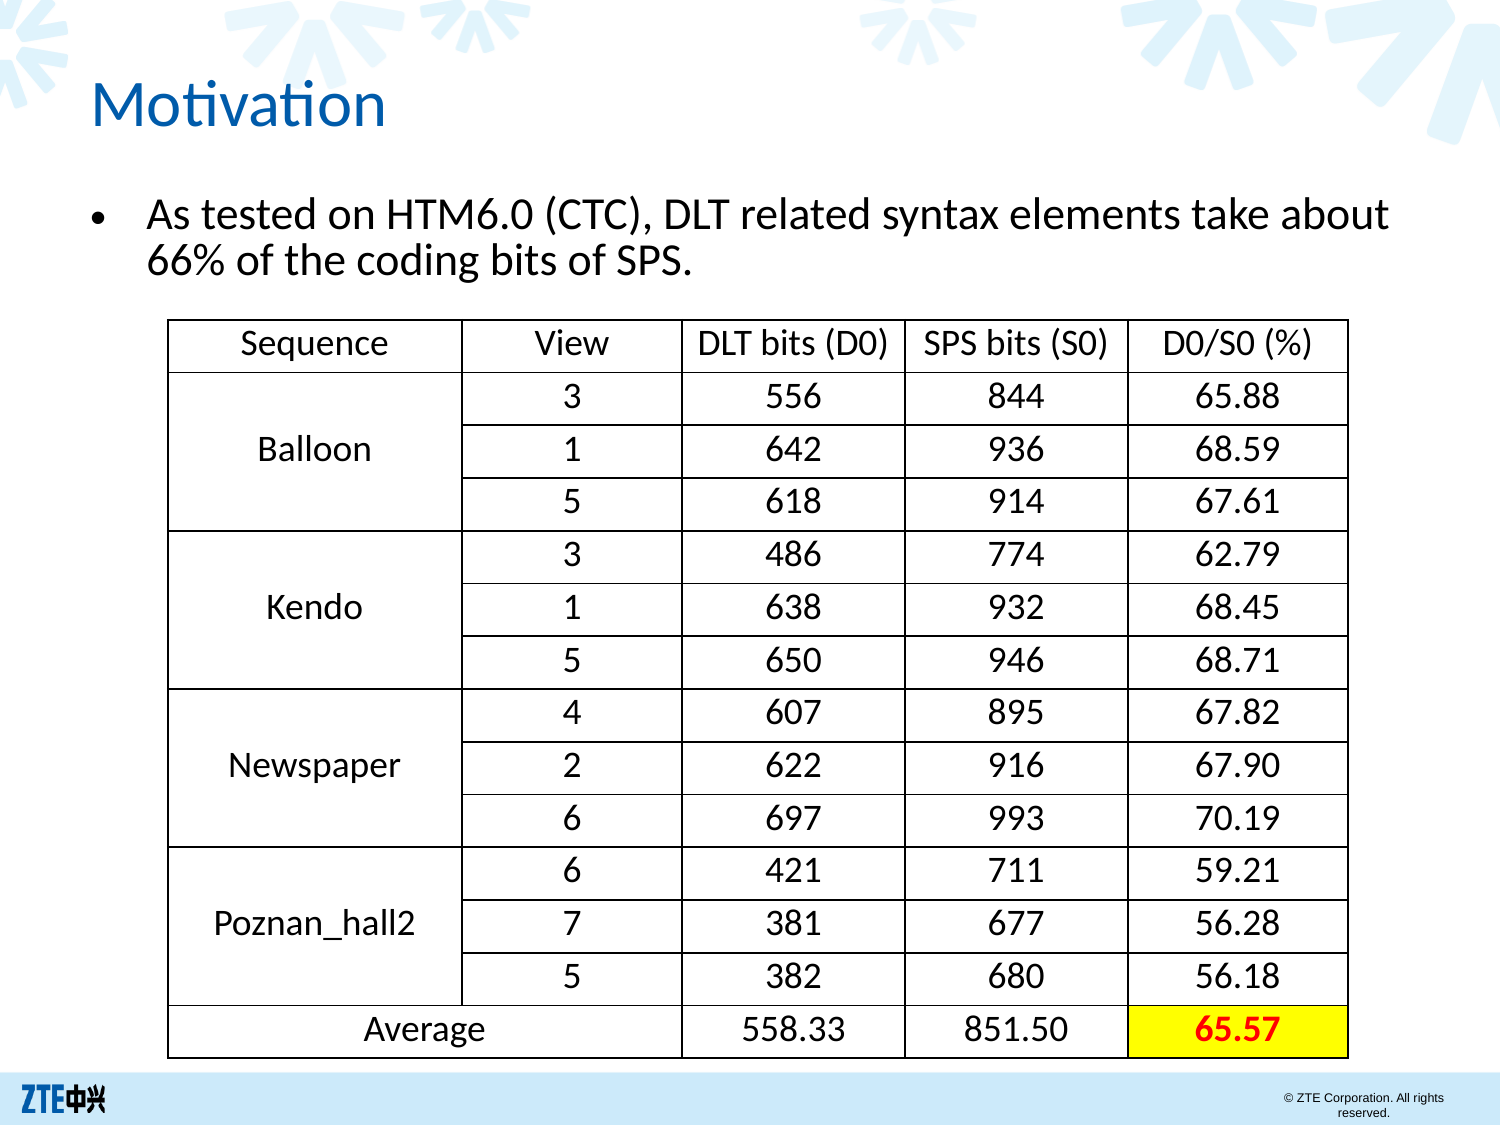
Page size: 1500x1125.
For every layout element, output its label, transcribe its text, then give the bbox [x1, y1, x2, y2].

table_cell 5 [463, 637, 681, 688]
table_cell 3 [463, 532, 681, 583]
table_cell 642 [683, 426, 904, 477]
table_header SPS bits (S0) [906, 321, 1127, 372]
table_cell 68.59 [1129, 426, 1347, 477]
table_cell 4 [463, 690, 681, 741]
table_cell 62.79 [1129, 532, 1347, 583]
table_cell 677 [906, 901, 1127, 952]
table_cell 914 [906, 479, 1127, 530]
title Motivation [75, 25, 1425, 175]
table_cell 680 [906, 954, 1127, 1005]
table_cell 916 [906, 743, 1127, 794]
table_cell Kendo [169, 532, 461, 688]
table_cell 381 [683, 901, 904, 952]
table_cell 5 [463, 479, 681, 530]
table_cell 2 [463, 743, 681, 794]
table_cell 65.88 [1129, 373, 1347, 424]
table_cell 622 [683, 743, 904, 794]
table_cell 5 [463, 954, 681, 1005]
table_cell 556 [683, 373, 904, 424]
table_cell 936 [906, 426, 1127, 477]
table_cell 711 [906, 848, 1127, 899]
table_header DLT bits (D0) [683, 321, 904, 372]
table_cell 932 [906, 584, 1127, 635]
table_cell 67.82 [1129, 690, 1347, 741]
table_cell 1 [463, 426, 681, 477]
table_cell 946 [906, 637, 1127, 688]
table_cell 1 [463, 584, 681, 635]
picture [0, 0, 1500, 1125]
table_cell 70.19 [1129, 795, 1347, 846]
table_cell Newspaper [169, 690, 461, 846]
table_cell 895 [906, 690, 1127, 741]
table_cell Average [169, 1006, 681, 1057]
table_cell 774 [906, 532, 1127, 583]
table_cell 650 [683, 637, 904, 688]
table_cell 486 [683, 532, 904, 583]
table_cell 851.50 [906, 1006, 1127, 1057]
table_cell 382 [683, 954, 904, 1005]
table_cell Poznan_hall2 [169, 848, 461, 1005]
table_cell 607 [683, 690, 904, 741]
table_cell 67.61 [1129, 479, 1347, 530]
table_header D0/S0 (%) [1129, 321, 1347, 372]
table_cell 558.33 [683, 1006, 904, 1057]
table_cell 638 [683, 584, 904, 635]
table_cell Balloon [169, 373, 461, 530]
table_cell 993 [906, 795, 1127, 846]
table_cell 67.90 [1129, 743, 1347, 794]
table_cell 618 [683, 479, 904, 530]
table_cell 6 [463, 848, 681, 899]
table_cell 65.57 [1129, 1006, 1347, 1057]
table_cell 844 [906, 373, 1127, 424]
table_header View [463, 321, 681, 372]
table_cell 7 [463, 901, 681, 952]
table_cell 56.18 [1129, 954, 1347, 1005]
table_header Sequence [169, 321, 461, 372]
table_cell 421 [683, 848, 904, 899]
list As tested on HTM6.0 (CTC), DLT related syntax elements take about 66% of the coding bits of SPS. [75, 187, 1425, 930]
table_cell 697 [683, 795, 904, 846]
table_cell 3 [463, 373, 681, 424]
table_cell 68.71 [1129, 637, 1347, 688]
table_cell 56.28 [1129, 901, 1347, 952]
table_cell 59.21 [1129, 848, 1347, 899]
table_cell 68.45 [1129, 584, 1347, 635]
table_cell 6 [463, 795, 681, 846]
